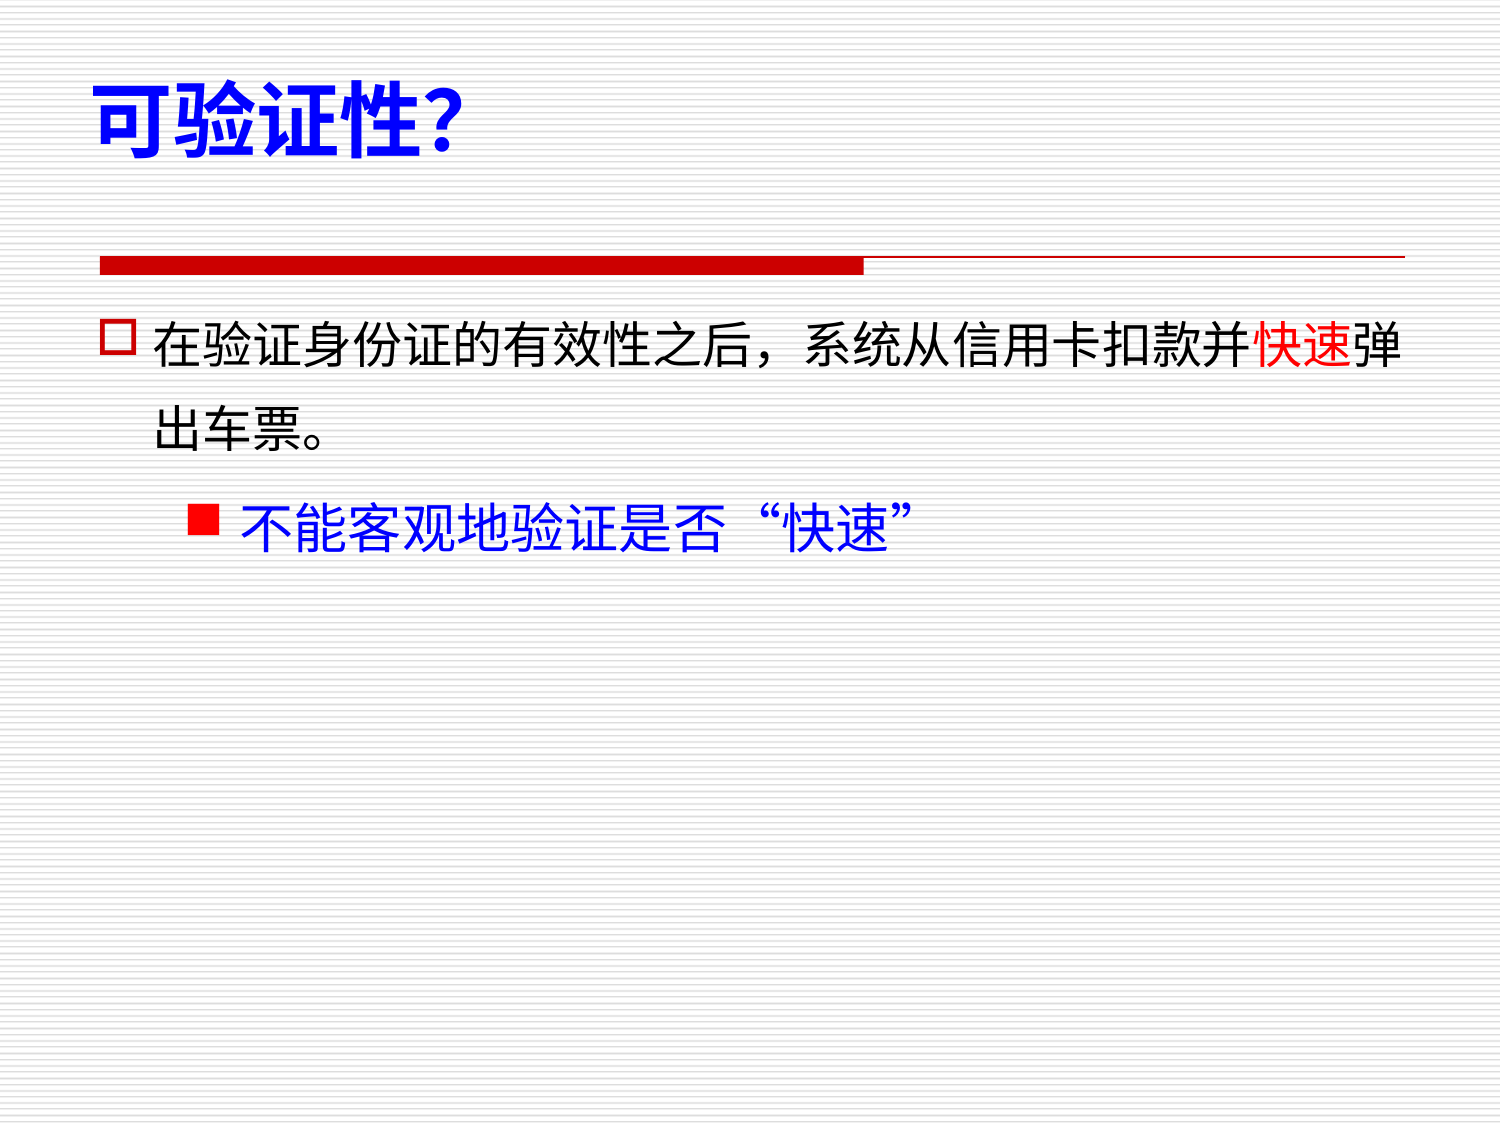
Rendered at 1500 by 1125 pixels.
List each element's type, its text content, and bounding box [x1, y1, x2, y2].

text_box 在验证身份证的有效性之后，系统从信用卡扣款并快速弹出车票。 不能客观地验证是否“快速” [37, 282, 1422, 1087]
text_box 可验证性？ [74, 60, 1425, 173]
picture [0, 0, 1500, 1125]
